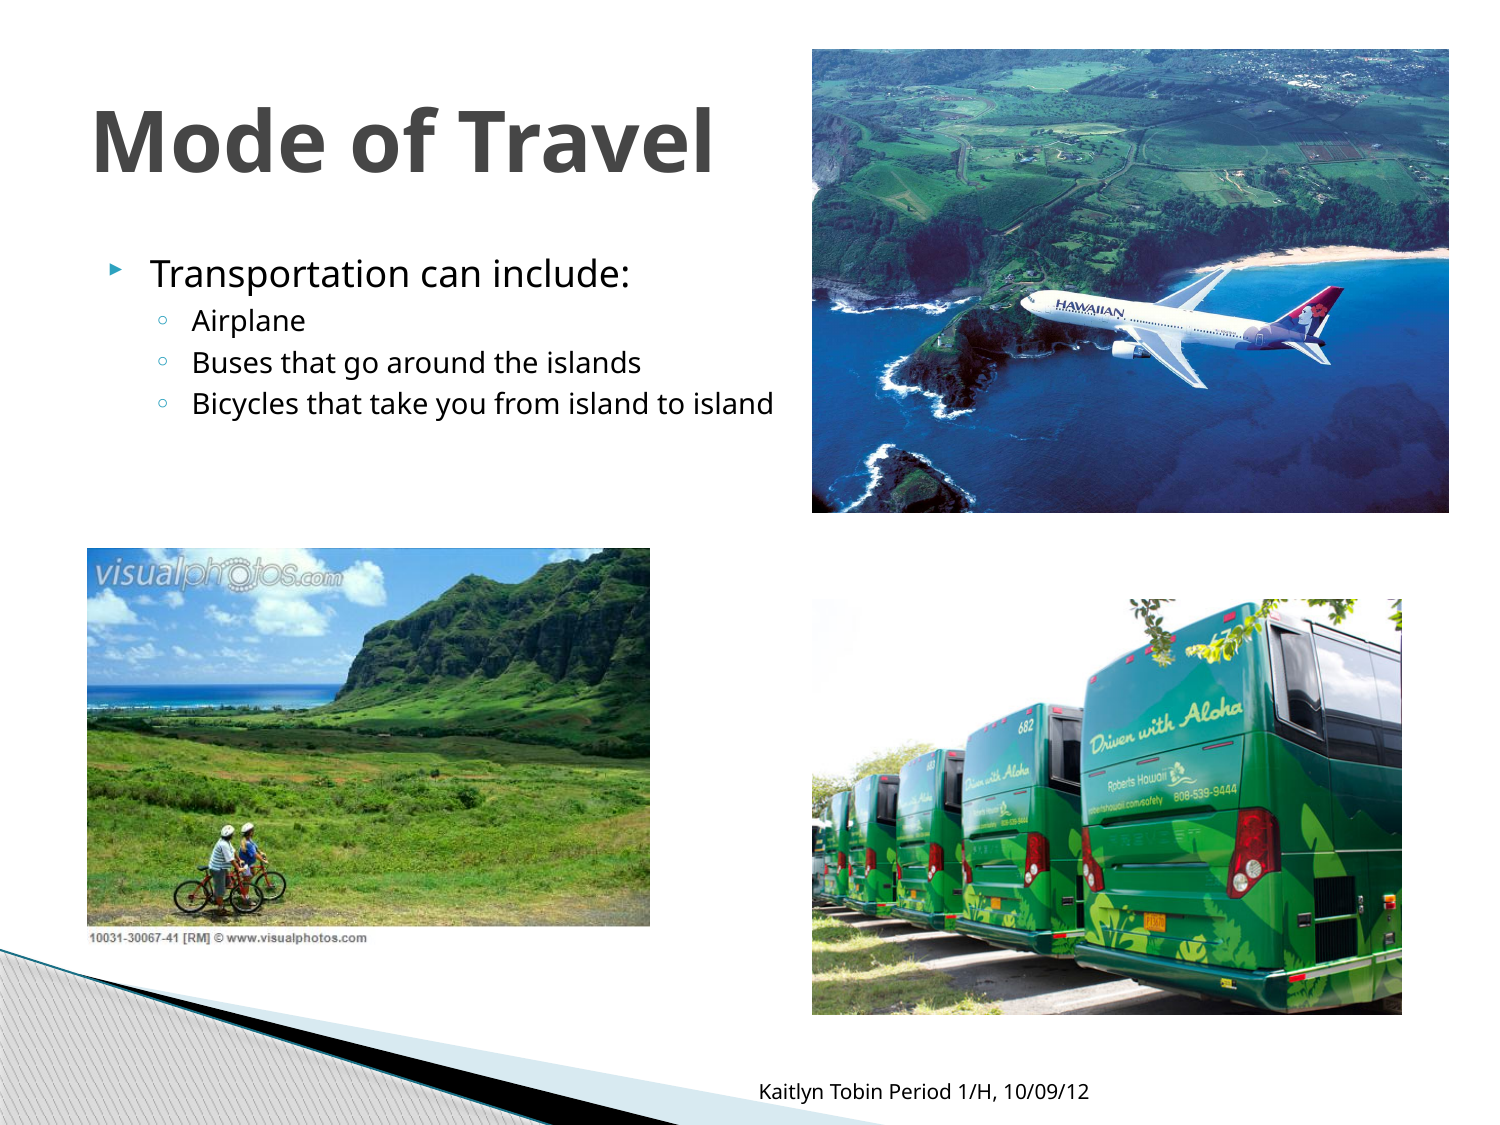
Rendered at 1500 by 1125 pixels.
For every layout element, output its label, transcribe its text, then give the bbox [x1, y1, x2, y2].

picture [812, 49, 1449, 513]
picture [812, 599, 1402, 1015]
list Transportation can include: Airplane Buses that go around the islands Bicycles that take you from island to island [75, 243, 1425, 986]
title Mode of Travel [75, 45, 1425, 233]
footer Kaitlyn Tobin Period 1/H, 10/09/12 [650, 1051, 1105, 1112]
picture [87, 547, 651, 949]
